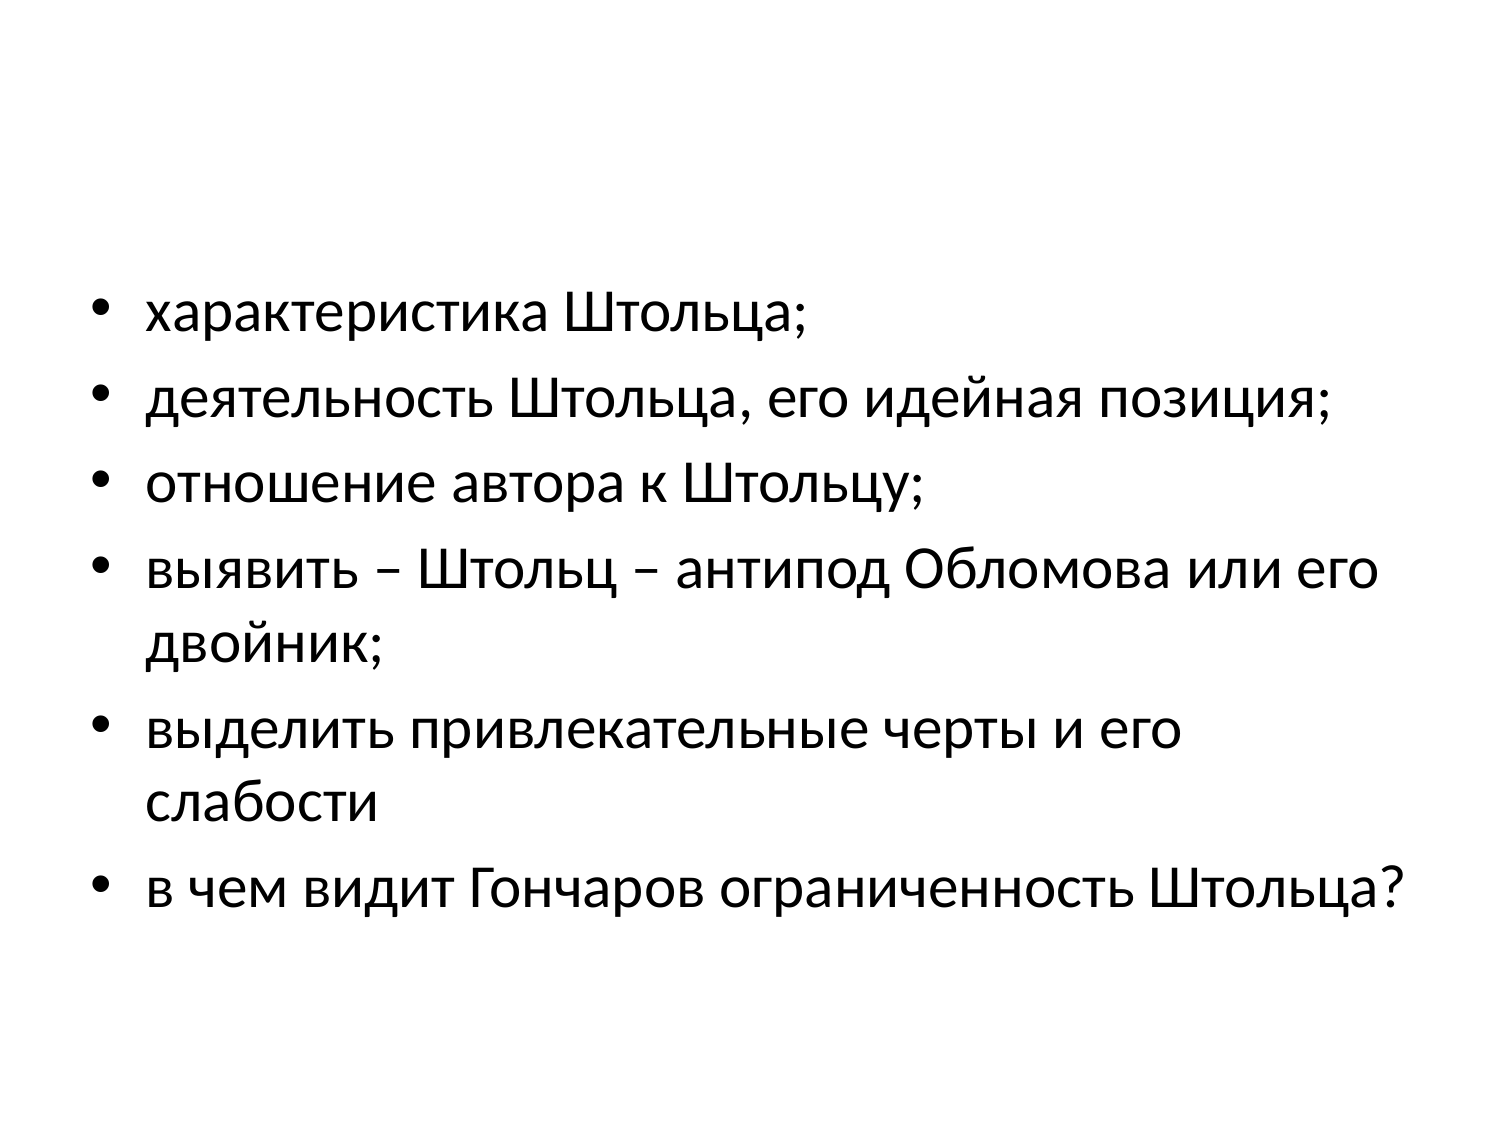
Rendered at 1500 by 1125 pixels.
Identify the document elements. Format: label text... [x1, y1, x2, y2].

list характеристика Штольца; деятельность Штольца, его идейная позиция; отношение автора к Штольцу; выявить – Штольц – антипод Обломова или его двойник; выделить привлекательные черты и его слабости в чем видит Гончаров ограниченность Штольца? [75, 262, 1425, 1005]
